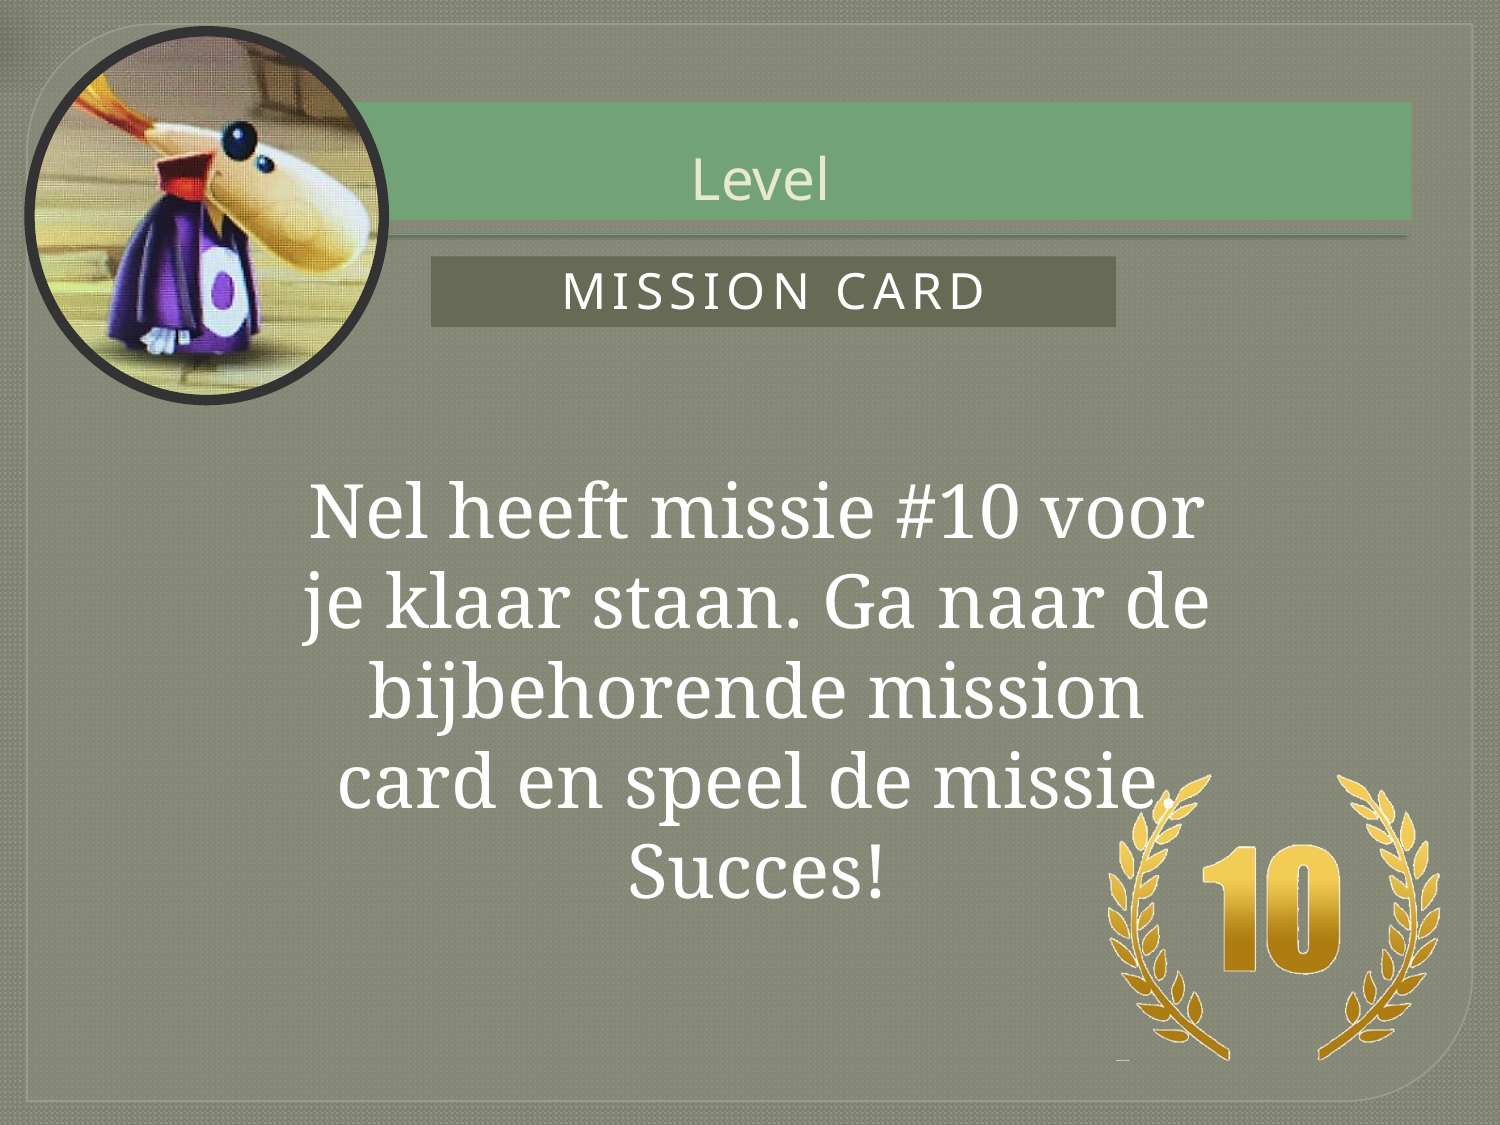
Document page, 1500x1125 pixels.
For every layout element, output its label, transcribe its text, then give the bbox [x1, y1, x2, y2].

text_box Nel heeft missie #10 voor je klaar staan. Ga naar de bijbehorende mission card en speel de missie. Succes! [278, 456, 1238, 921]
text_box Mission card [431, 256, 1117, 328]
picture [1104, 762, 1442, 1061]
title Level [390, 101, 1412, 220]
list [29, 31, 385, 401]
